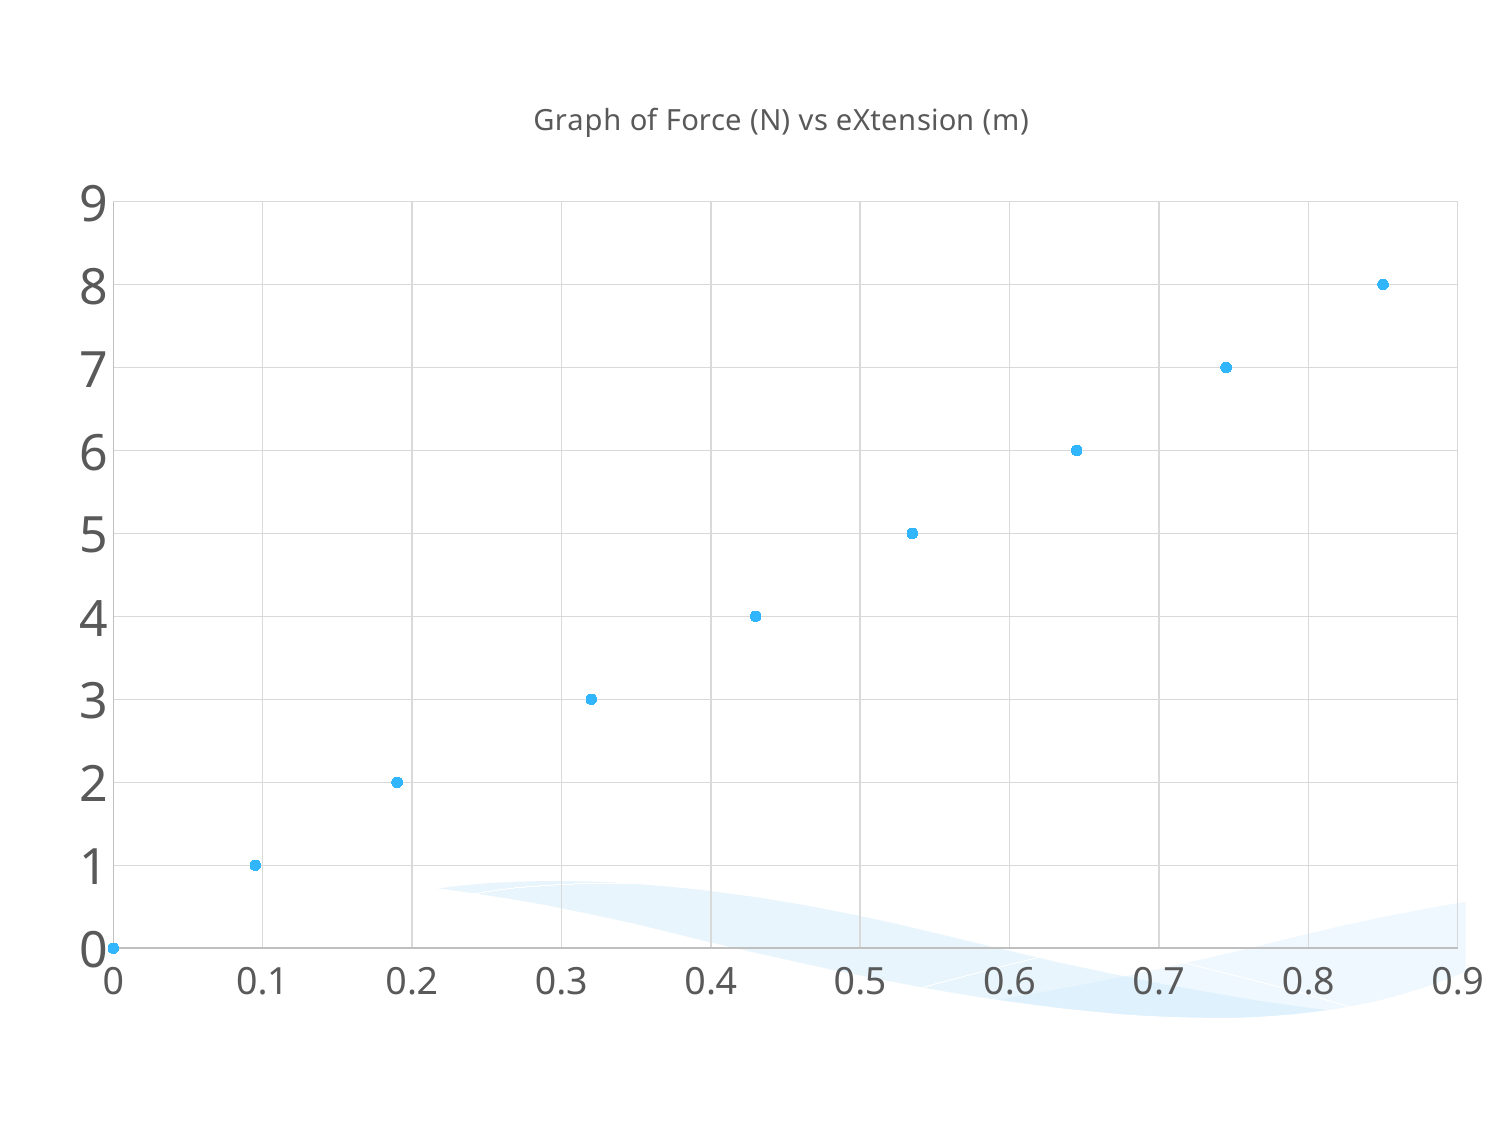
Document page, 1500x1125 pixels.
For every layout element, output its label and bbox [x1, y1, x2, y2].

chart [49, 63, 1500, 1026]
